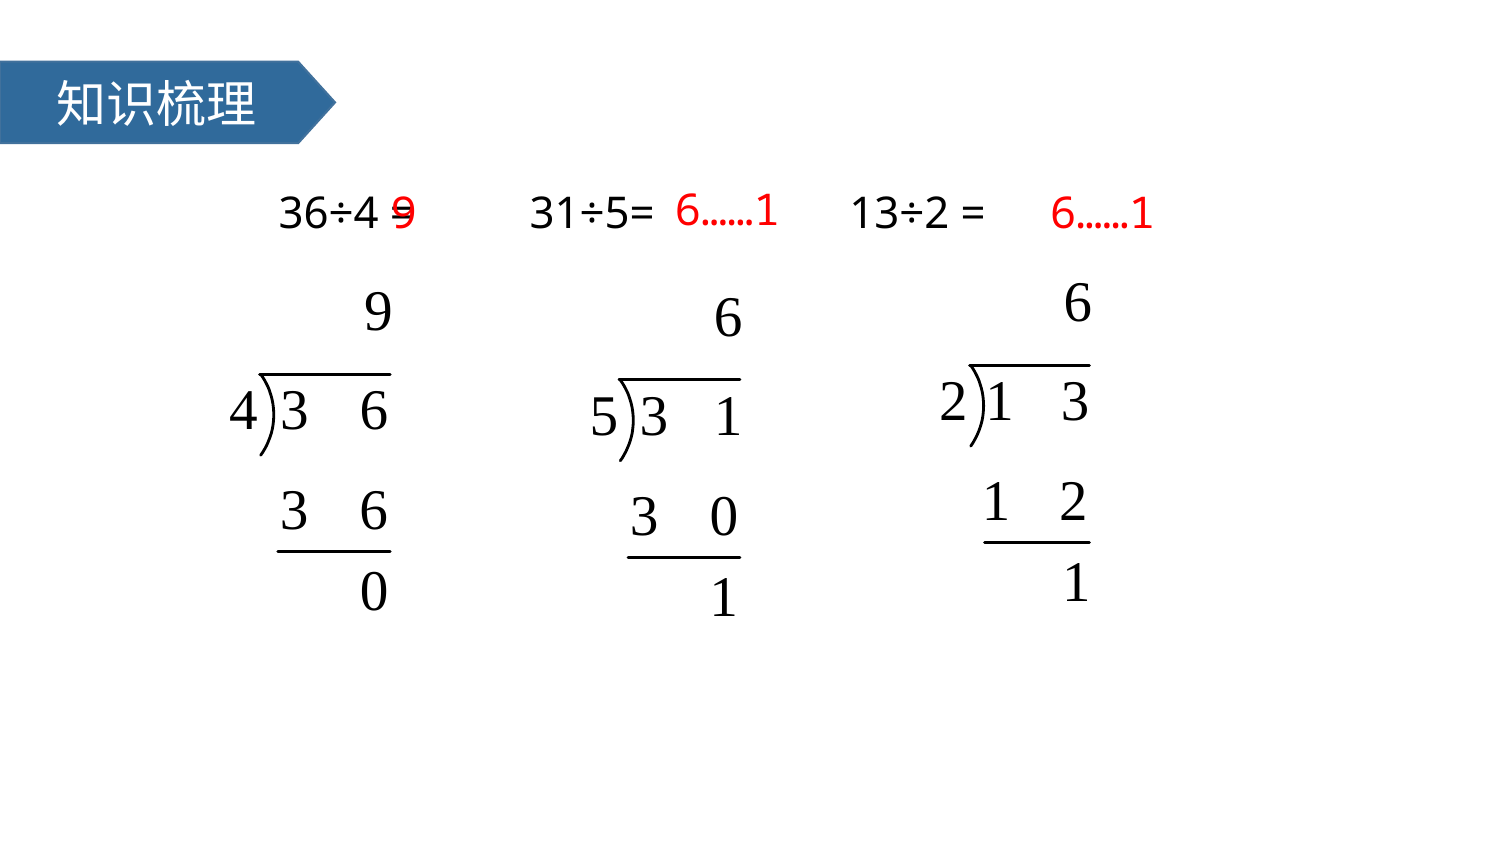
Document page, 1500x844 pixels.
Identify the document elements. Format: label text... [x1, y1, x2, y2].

text_box 36÷4 = 31÷5= 13÷2 = [244, 179, 379, 243]
text_box 知识梳理 [0, 61, 336, 144]
text_box 9 [379, 179, 425, 243]
text_box 6……1 [1038, 178, 1193, 243]
text_box 6……1 [663, 175, 818, 240]
text_box 36÷4 = 31÷5= 13÷2 = [425, 179, 999, 243]
picture [220, 276, 402, 636]
picture [930, 267, 1102, 627]
picture [582, 281, 750, 641]
